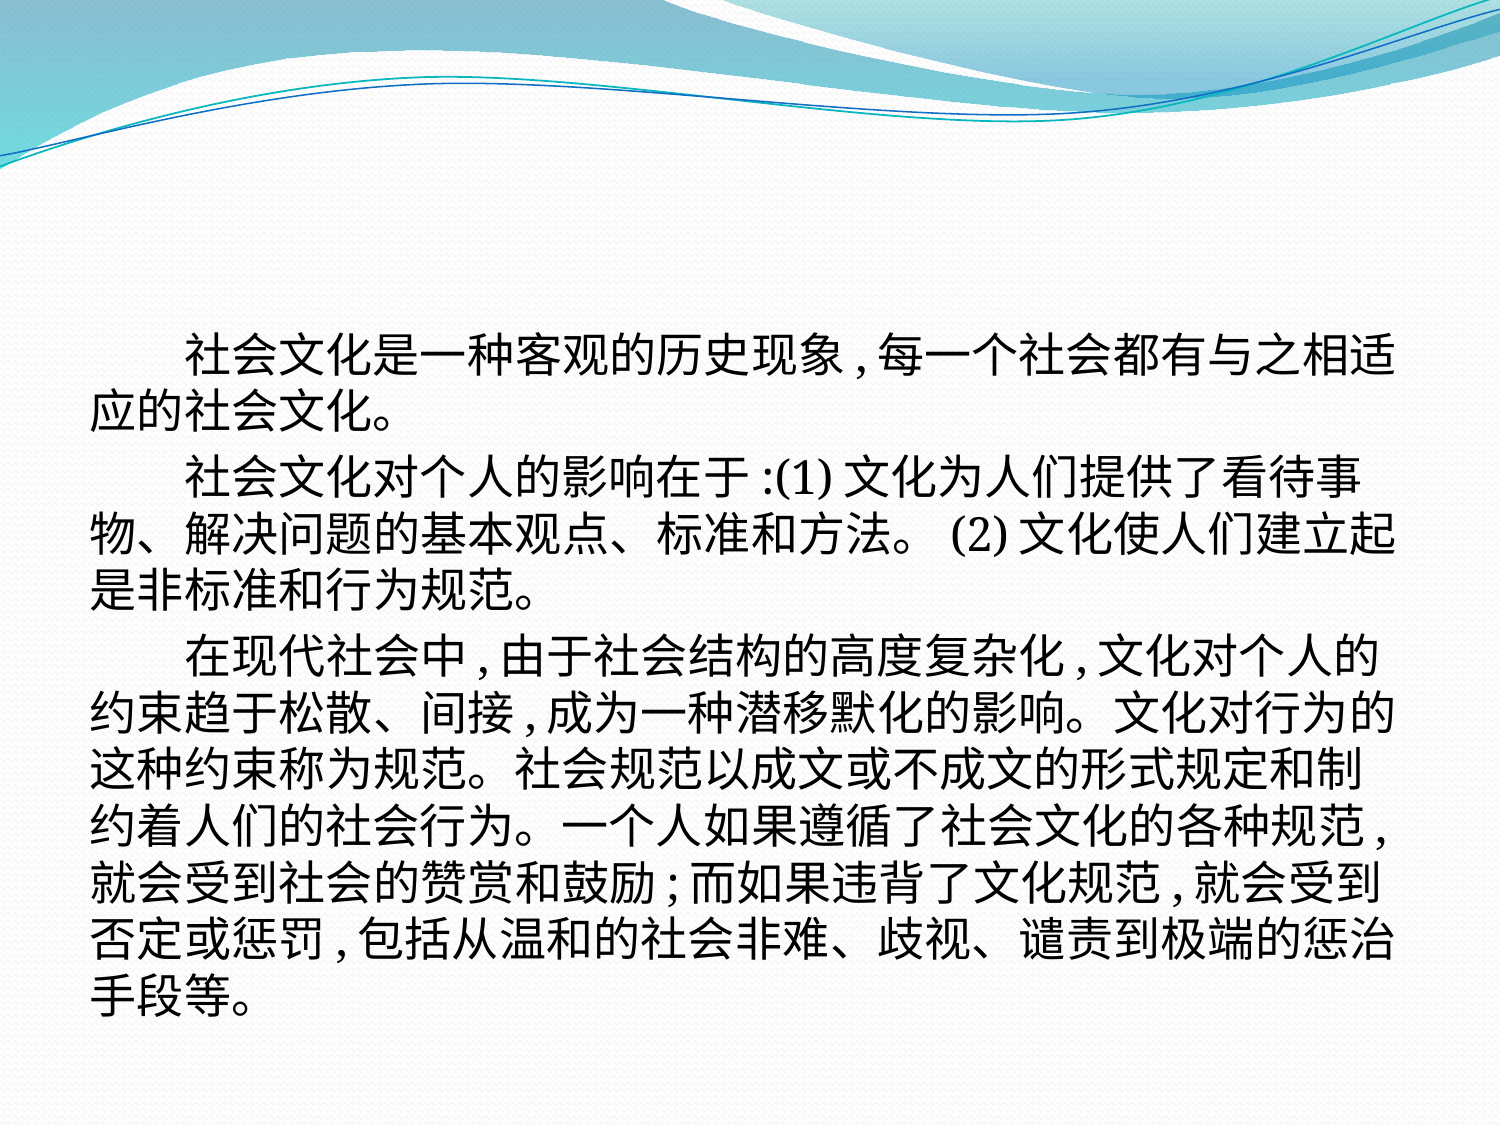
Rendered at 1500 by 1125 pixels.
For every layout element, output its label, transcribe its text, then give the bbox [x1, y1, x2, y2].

list 社会文化是一种客观的历史现象,每一个社会都有与之相适应的社会文化。 社会文化对个人的影响在于:(1)文化为人们提供了看待事物、解决问题的基本观点、标准和方法。(2)文化使人们建立起是非标准和行为规范。 在现代社会中,由于社会结构的高度复杂化,文化对个人的约束趋于松散、间接,成为一种潜移默化的影响。文化对行为的这种约束称为规范。社会规范以成文或不成文的形式规定和制约着人们的社会行为。一个人如果遵循了社会文化的各种规范,就会受到社会的赞赏和鼓励;而如果违背了文化规范,就会受到否定或惩罚,包括从温和的社会非难、歧视、谴责到极端的惩治手段等。 [75, 317, 1425, 1038]
